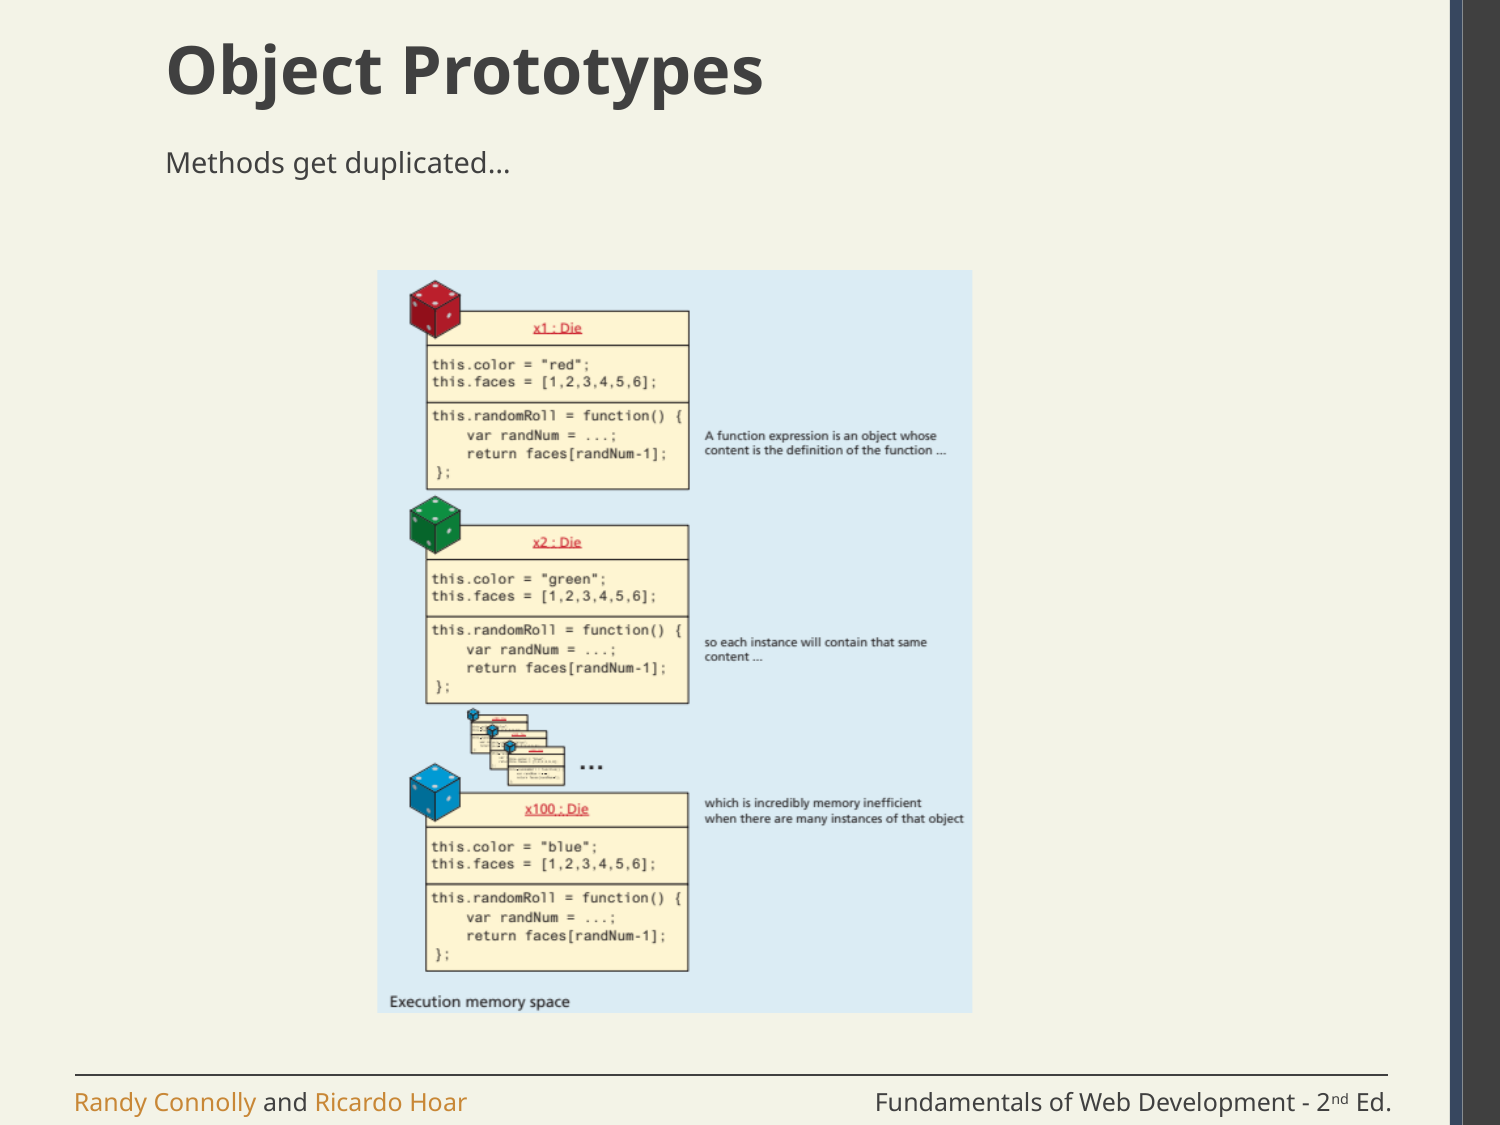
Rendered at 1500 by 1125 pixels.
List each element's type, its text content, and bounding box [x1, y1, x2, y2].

list Methods get duplicated… [150, 137, 1200, 188]
title Object Prototypes [150, 20, 1425, 188]
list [149, 269, 1201, 1013]
